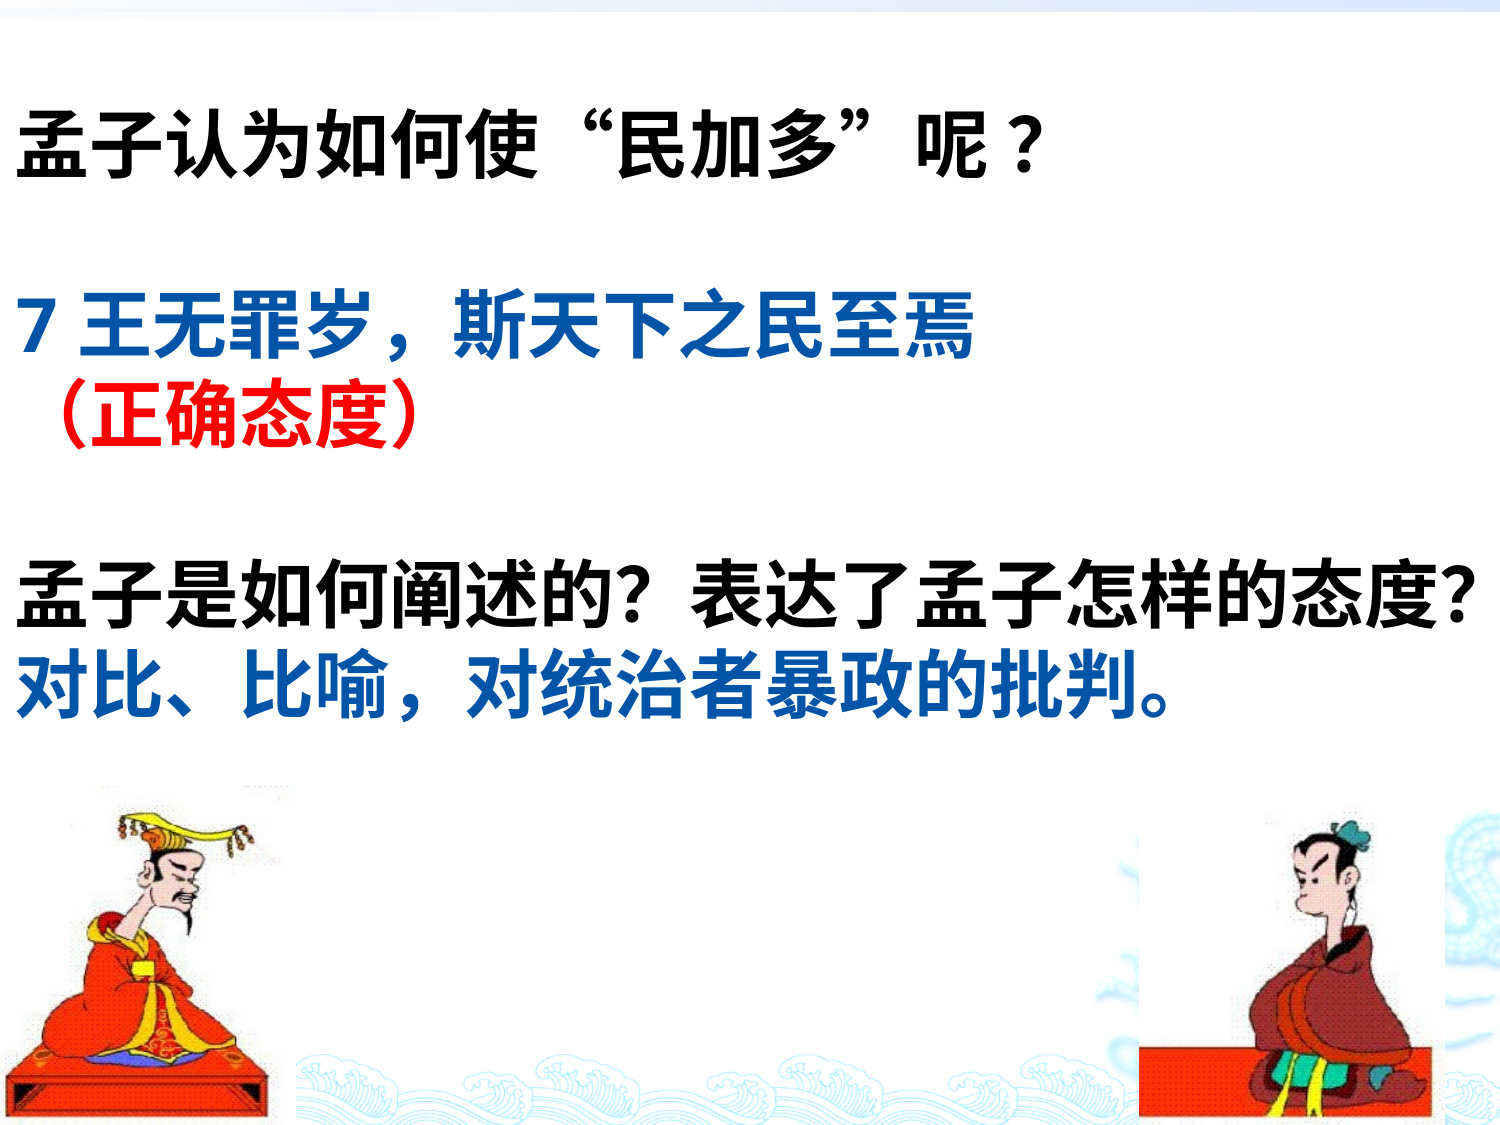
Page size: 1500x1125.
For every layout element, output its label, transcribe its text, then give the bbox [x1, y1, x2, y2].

picture [0, 786, 296, 1125]
text_box 孟子认为如何使“民加多”呢 ？ 7王无罪岁，斯天下之民至焉 （正确态度） 孟子是如何阐述的？表达了孟子怎样的态度？ 对比、比喻，对统治者暴政的批判。 [0, 0, 1500, 1125]
picture [1139, 805, 1446, 1125]
